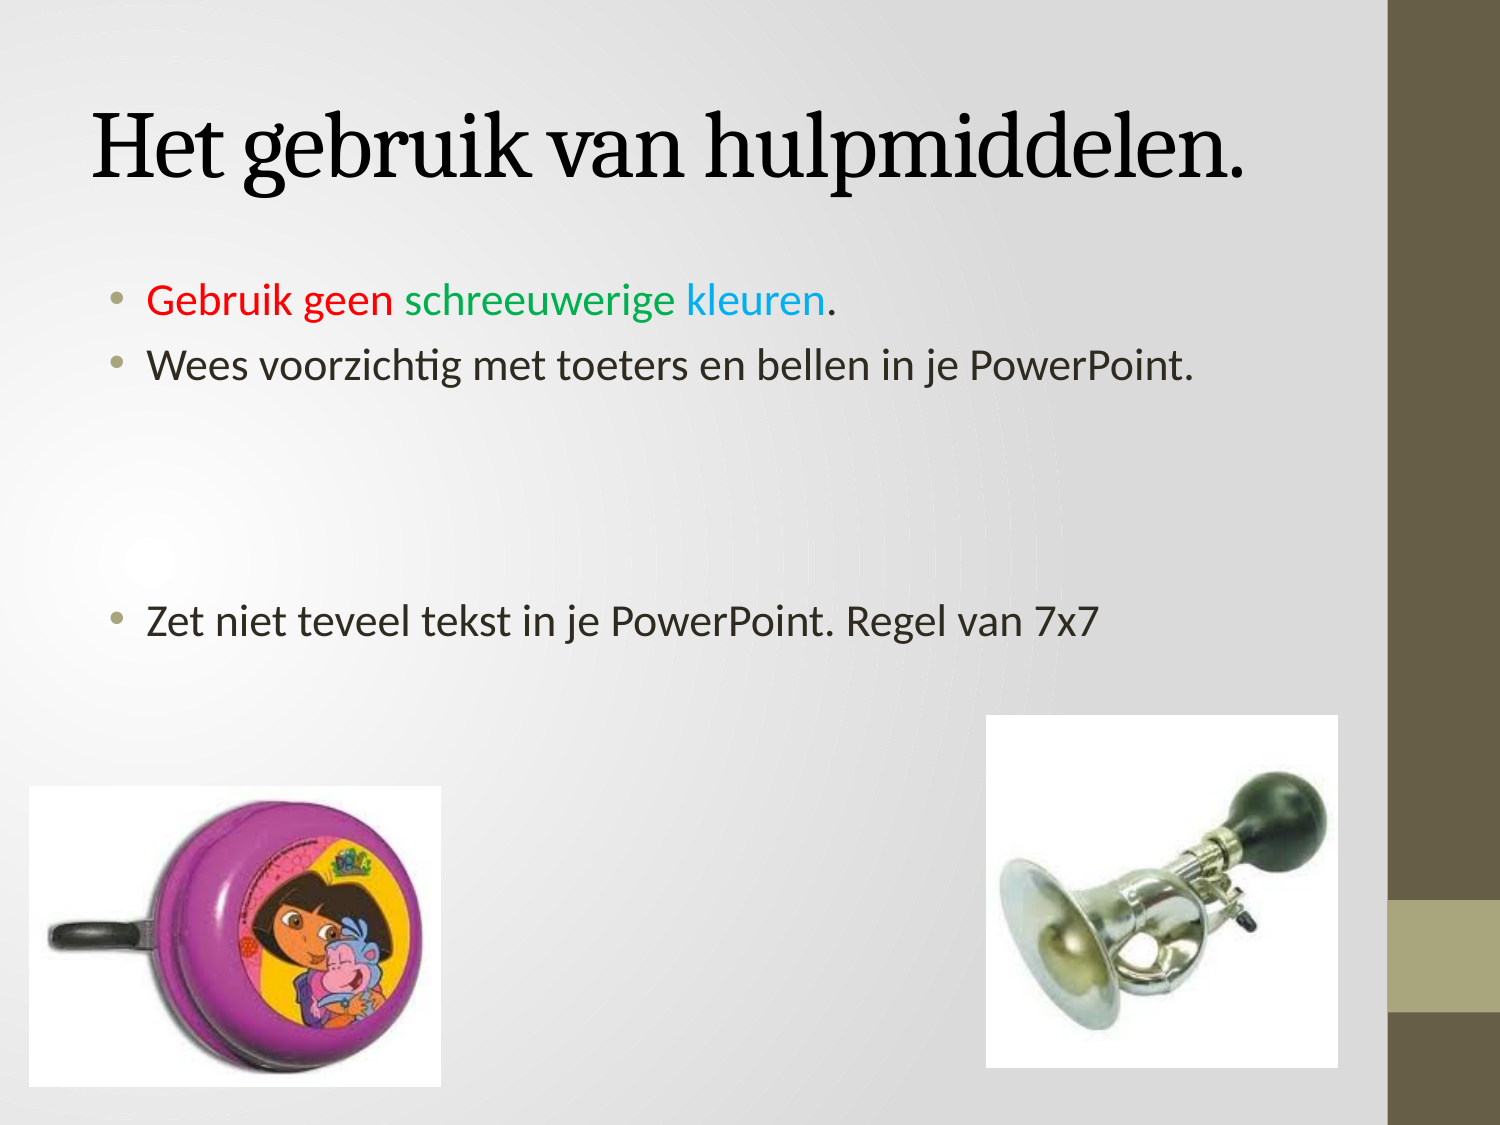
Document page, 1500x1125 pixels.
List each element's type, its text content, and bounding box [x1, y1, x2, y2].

list Gebruik geen schreeuwerige kleuren. Wees voorzichtig met toeters en bellen in je PowerPoint. Zet niet teveel tekst in je PowerPoint. Regel van 7x7 [75, 262, 1325, 1050]
picture [28, 786, 441, 1088]
title Het gebruik van hulpmiddelen. [75, 45, 1325, 233]
picture [985, 715, 1339, 1069]
